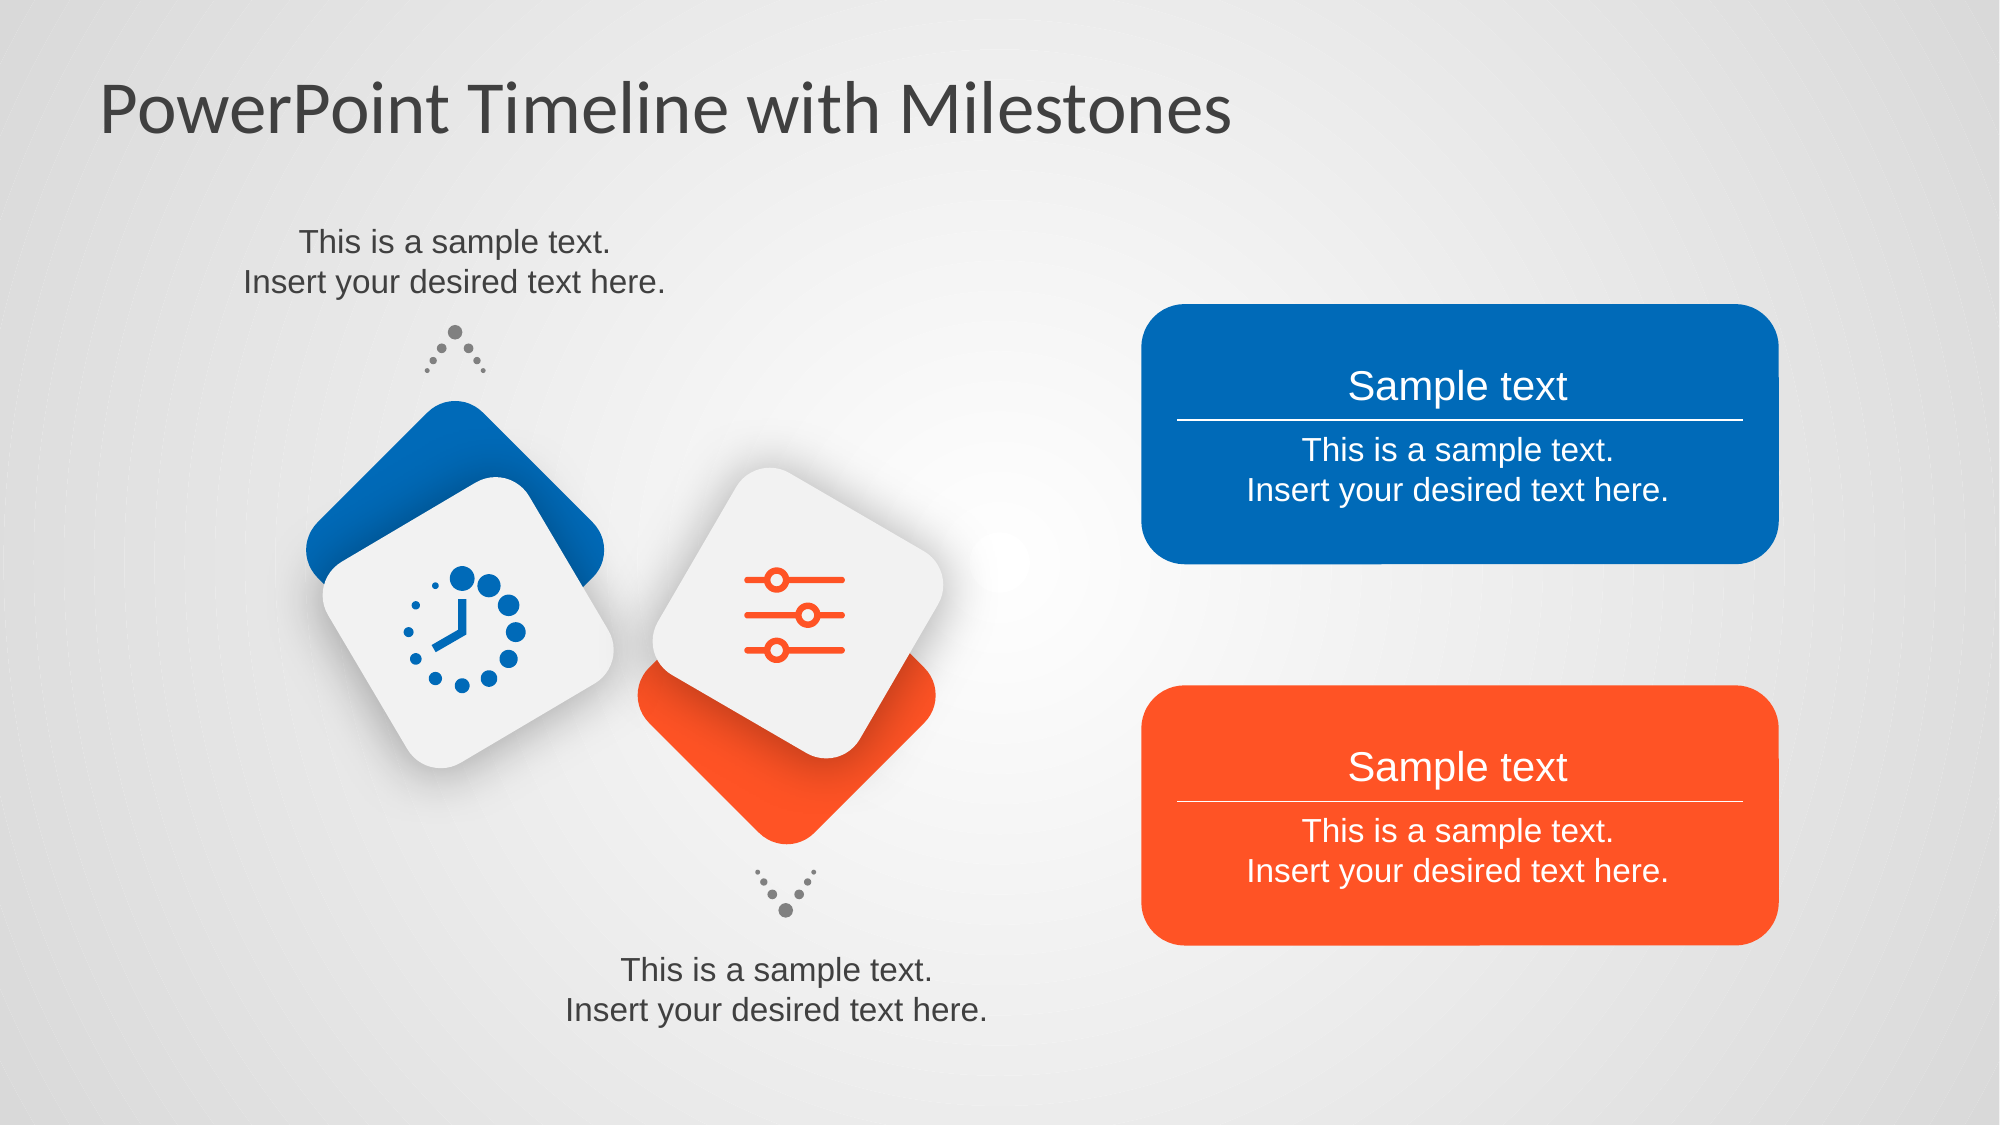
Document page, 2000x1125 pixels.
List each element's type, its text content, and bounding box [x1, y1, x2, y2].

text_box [1176, 732, 1744, 899]
text_box This is a sample text. Insert your desired text here. [550, 940, 1004, 1036]
text_box [1139, 683, 1781, 948]
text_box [1176, 351, 1744, 517]
text_box This is a sample text. Insert your desired text here. [228, 213, 682, 308]
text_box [338, 324, 915, 918]
text_box [1139, 301, 1781, 567]
title PowerPoint Timeline with Milestones [99, 45, 1900, 162]
